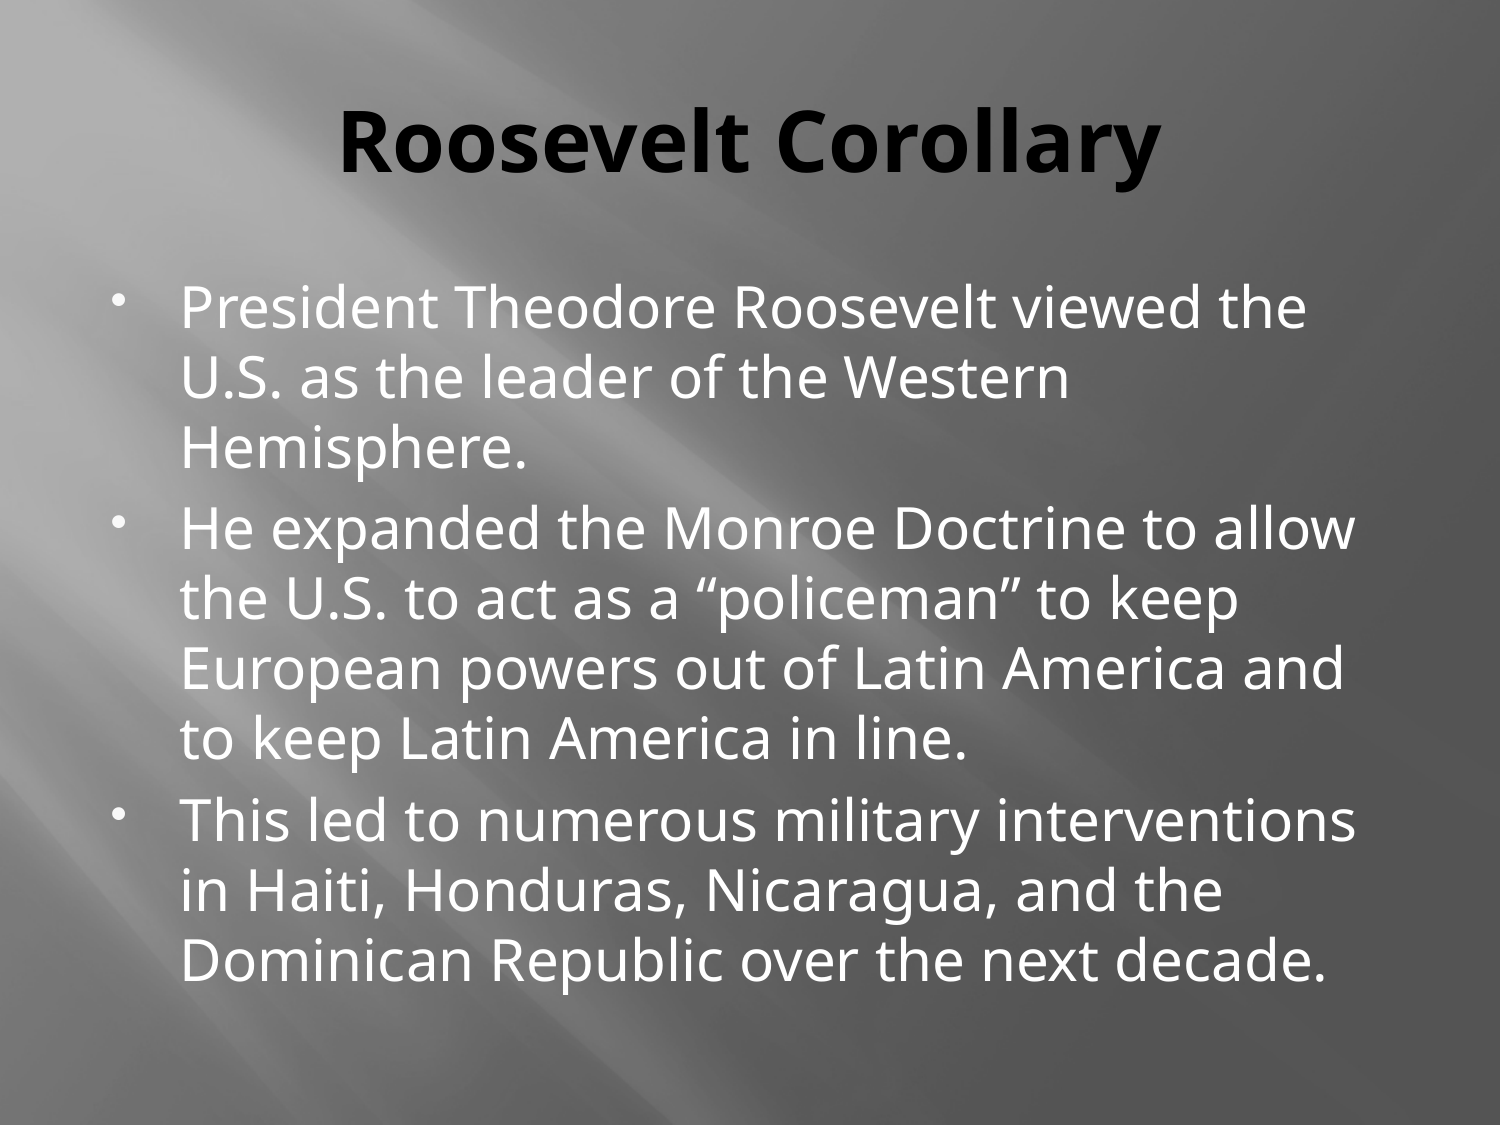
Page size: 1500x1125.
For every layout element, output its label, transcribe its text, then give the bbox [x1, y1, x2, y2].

title Roosevelt Corollary [75, 45, 1425, 233]
list President Theodore Roosevelt viewed the U.S. as the leader of the Western Hemisphere. He expanded the Monroe Doctrine to allow the U.S. to act as a “policeman” to keep European powers out of Latin America and to keep Latin America in line. This led to numerous military interventions in Haiti, Honduras, Nicaragua, and the Dominican Republic over the next decade. [75, 262, 1425, 1035]
